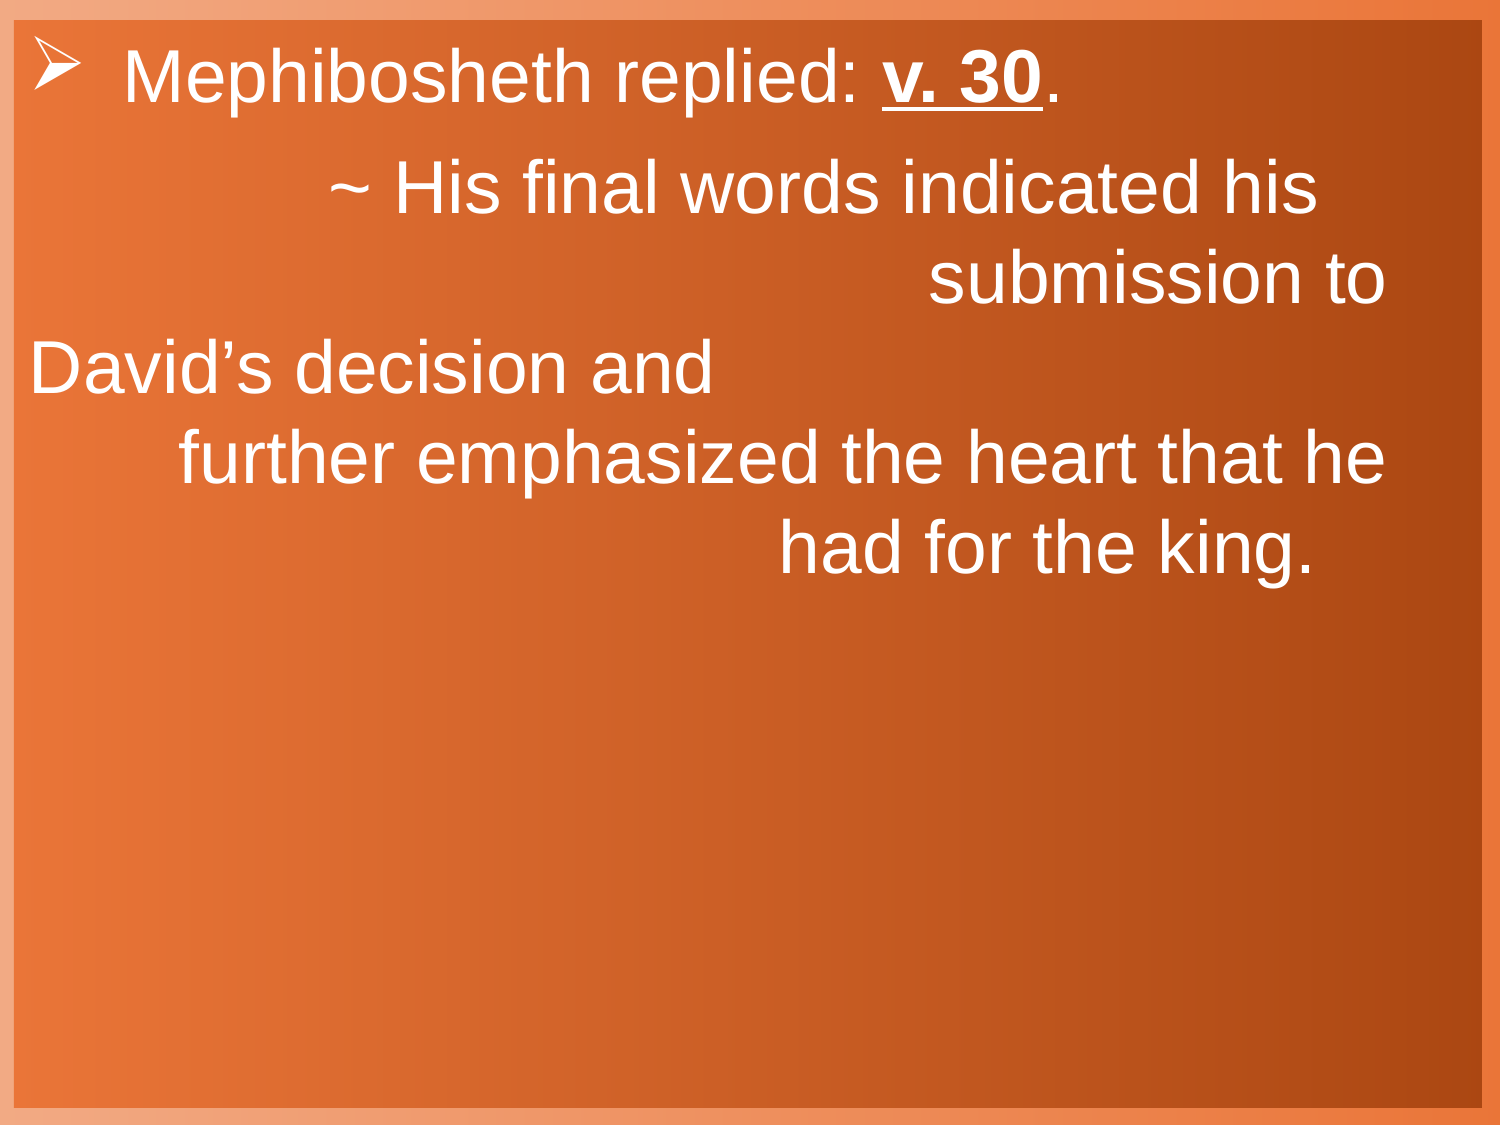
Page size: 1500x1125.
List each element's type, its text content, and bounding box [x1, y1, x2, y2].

subtitle Mephibosheth replied: v. 30. ~ His final words indicated his submission to David’s decision and further emphasized the heart that he had for the king. [13, 20, 1482, 1108]
